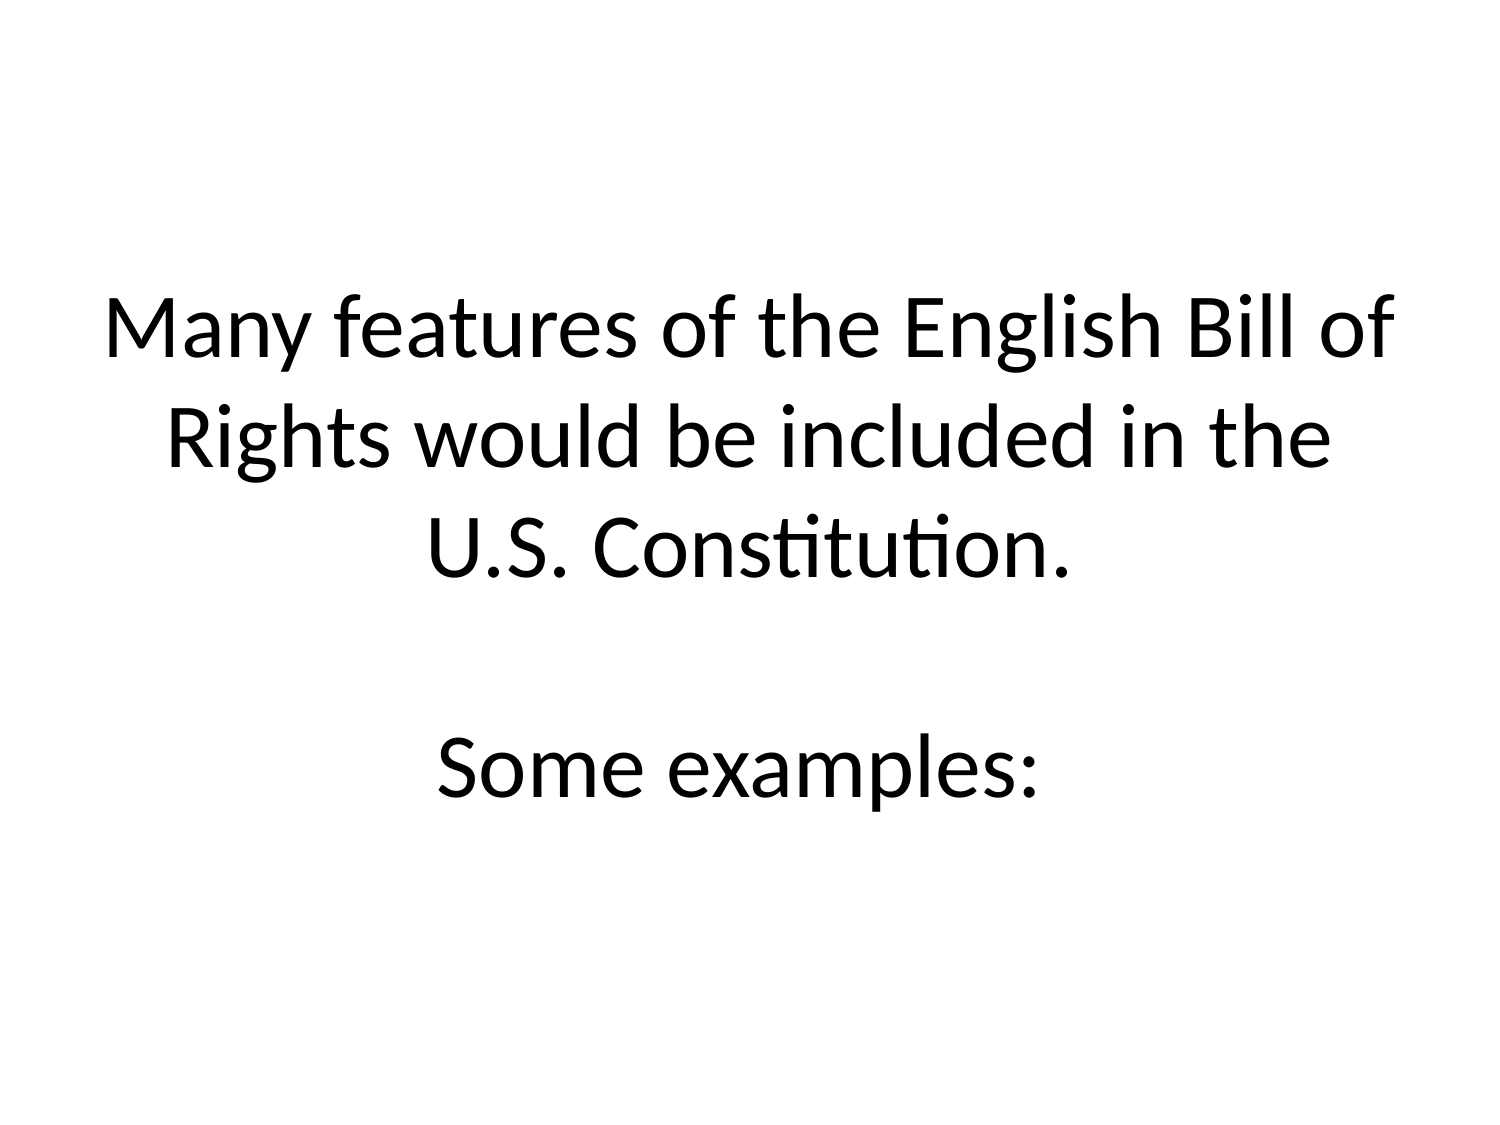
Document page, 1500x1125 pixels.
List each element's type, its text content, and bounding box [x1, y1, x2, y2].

title Many features of the English Bill of Rights would be included in the U.S. Constitution. Some examples: [74, 44, 1426, 1038]
